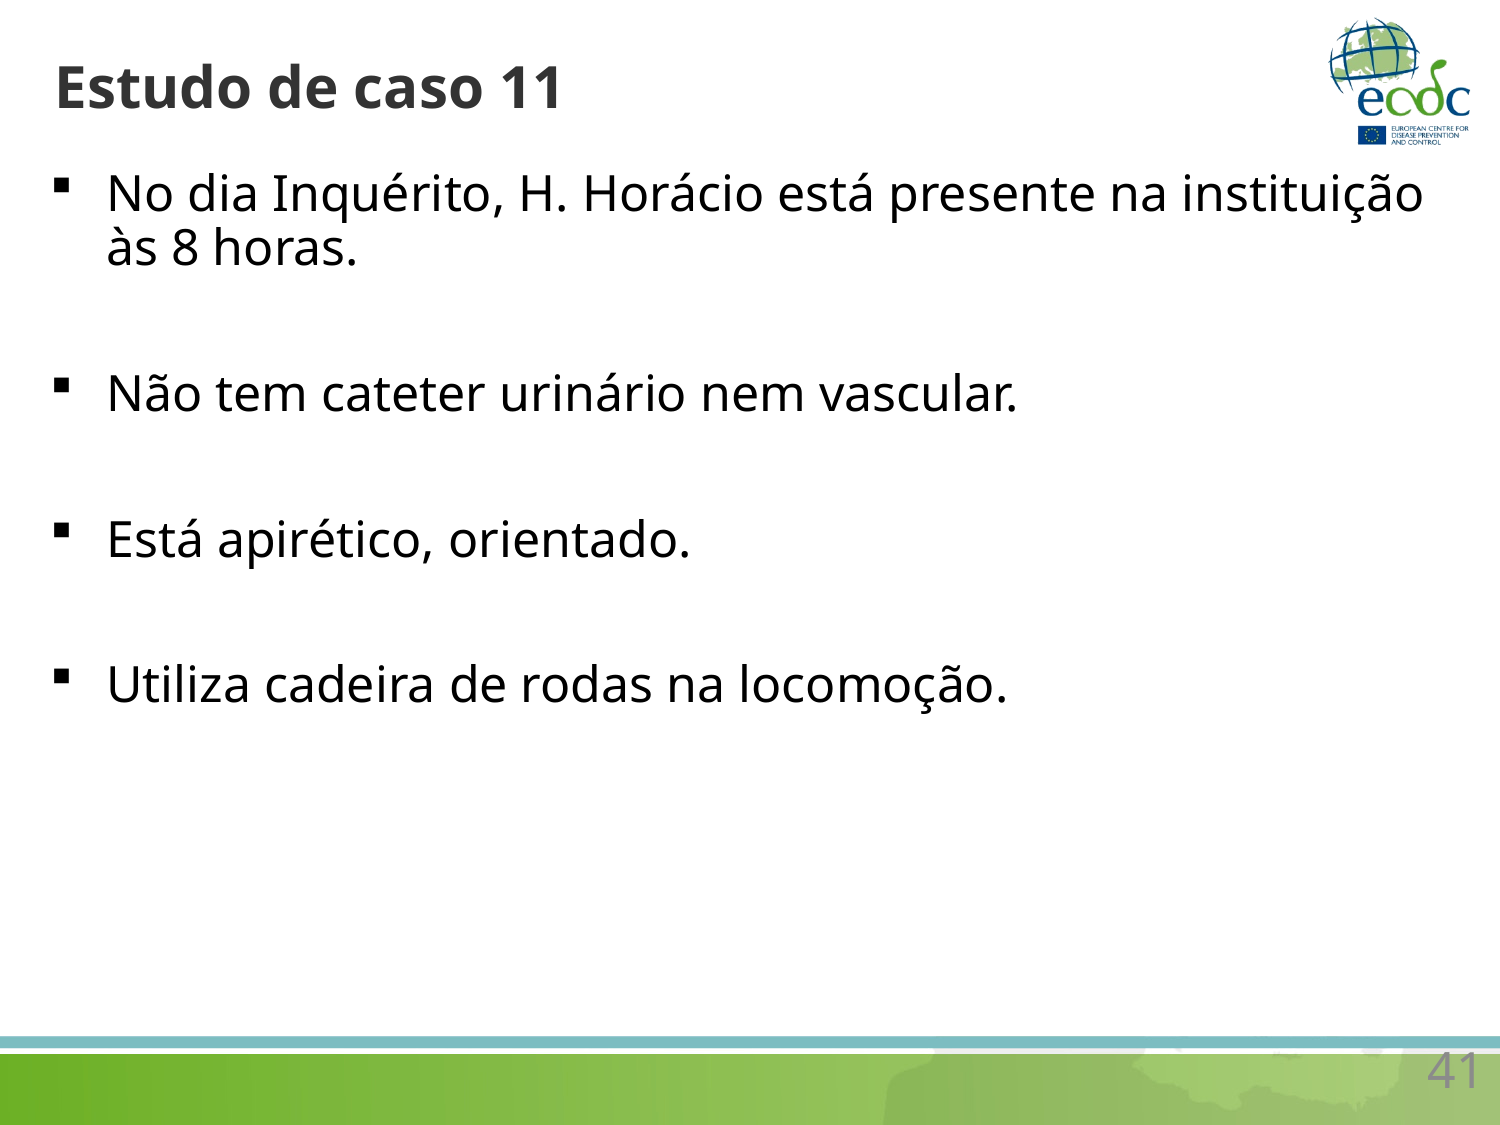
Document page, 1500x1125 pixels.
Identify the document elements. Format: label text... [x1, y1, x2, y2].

slide_number 41 [1149, 1042, 1500, 1103]
title Estudo de caso 11 [54, 58, 1405, 152]
picture [0, 1036, 1500, 1125]
picture [1328, 17, 1473, 148]
list No dia Inquérito, H. Horácio está presente na instituição às 8 horas. Não tem cateter urinário nem vascular. Está apirético, orientado. Utiliza cadeira de rodas na locomoção. [49, 166, 1450, 1015]
